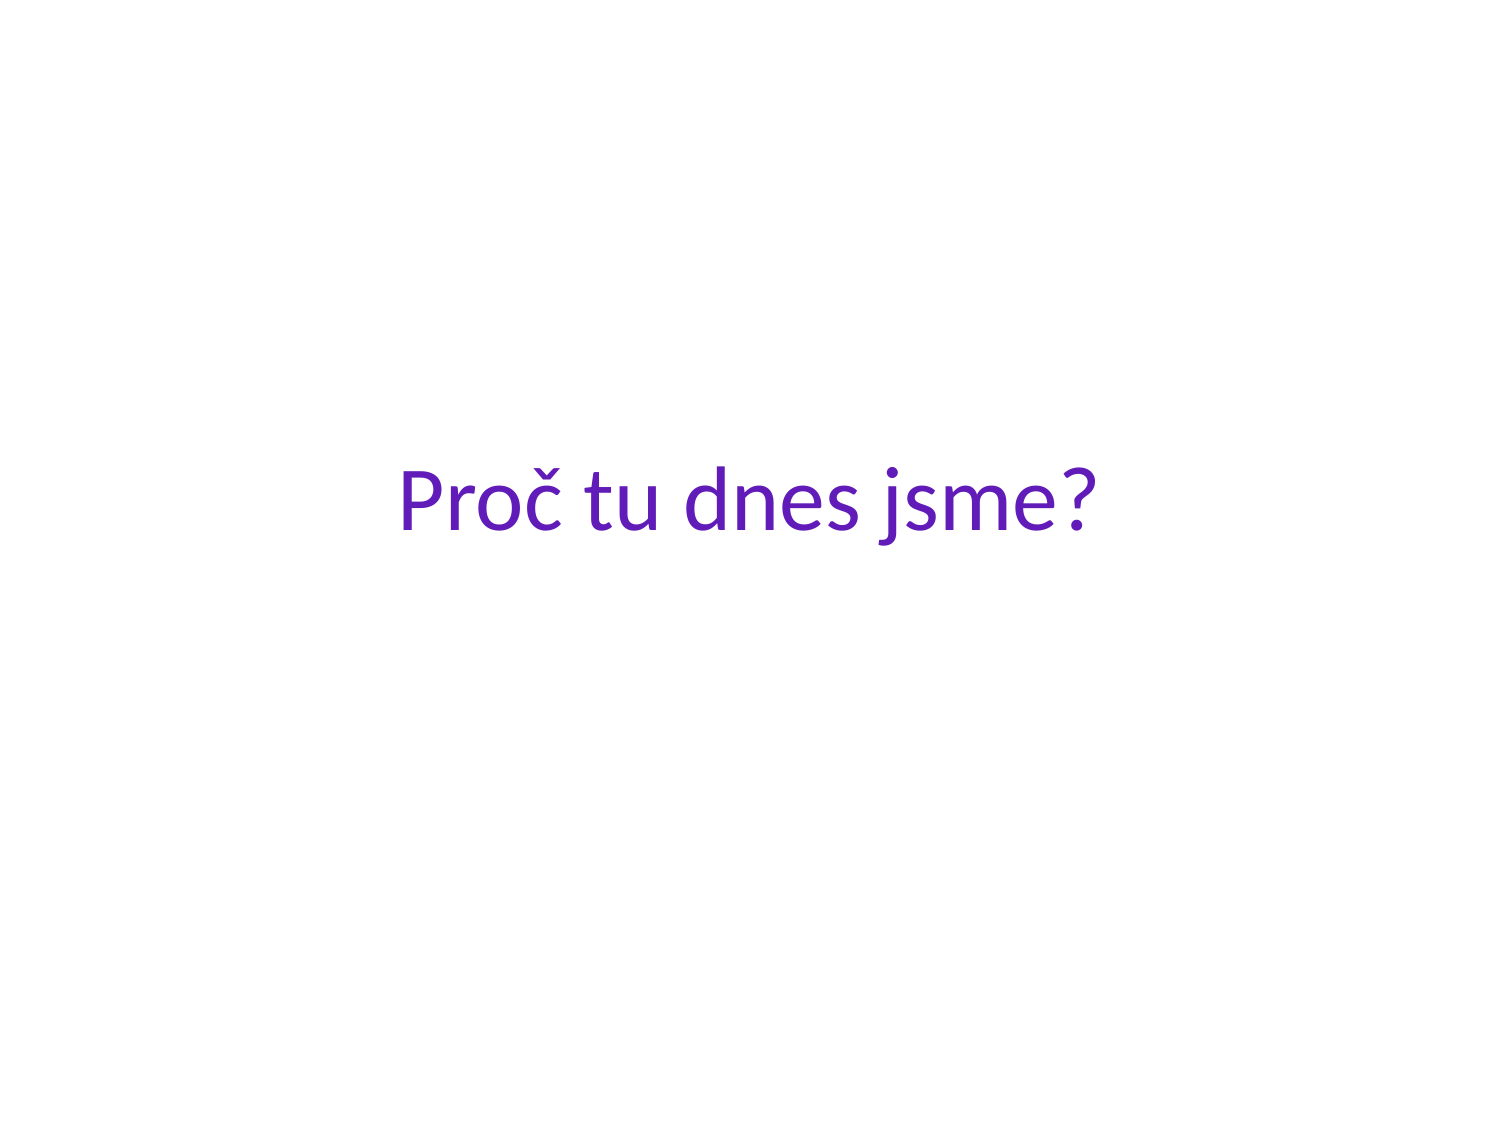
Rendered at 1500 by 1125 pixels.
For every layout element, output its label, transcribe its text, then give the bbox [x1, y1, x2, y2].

title Proč tu dnes jsme? [75, 400, 1425, 588]
